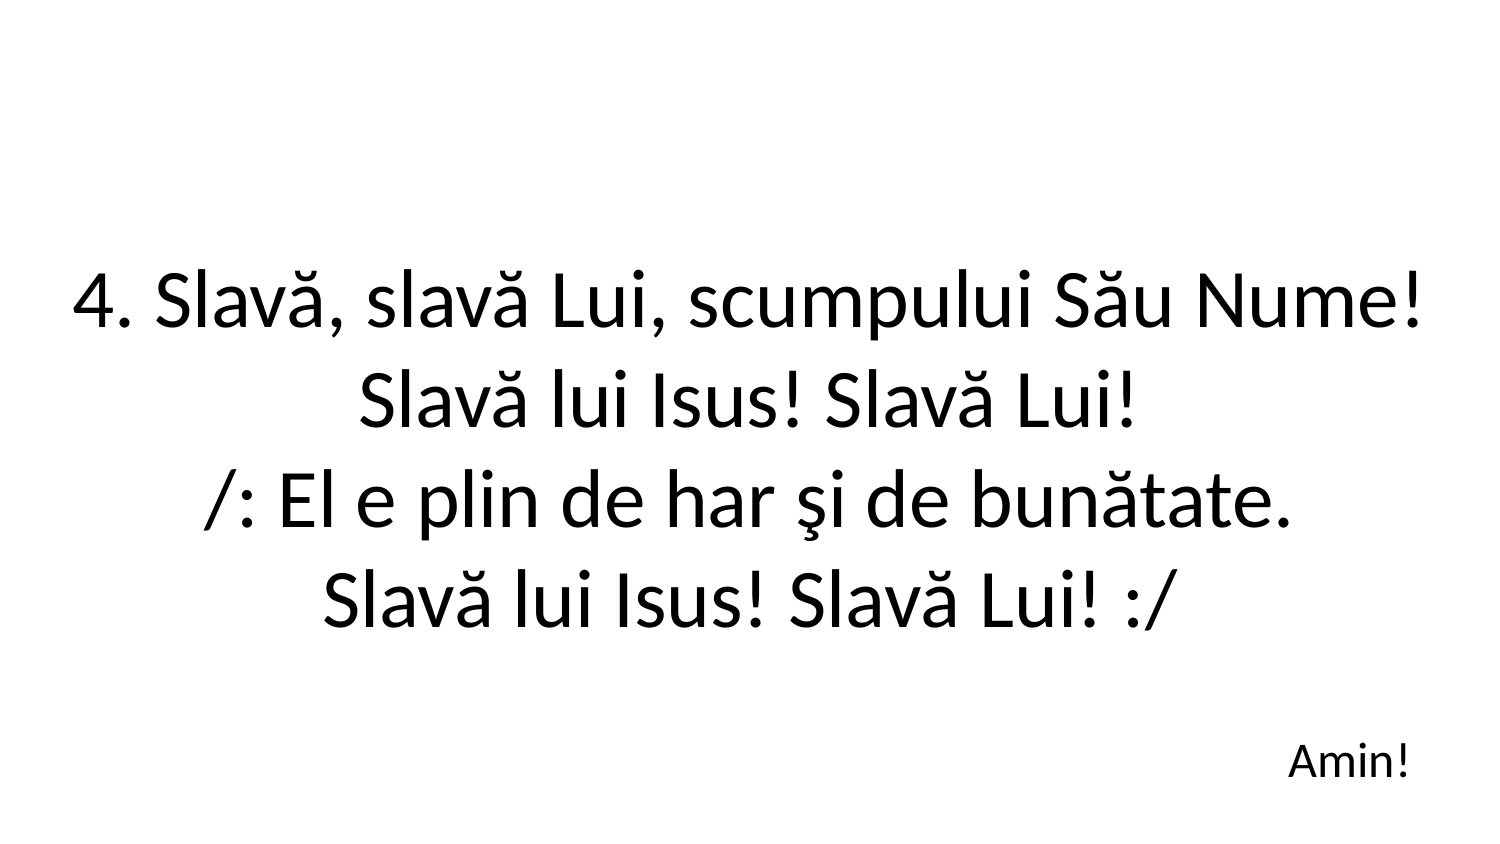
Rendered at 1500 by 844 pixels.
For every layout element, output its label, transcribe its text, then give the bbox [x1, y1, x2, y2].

text_box 4. Slavă, slavă Lui, scumpului Său Nume! Slavă lui Isus! Slavă Lui! /: El e plin de har şi de bunătate. Slavă lui Isus! Slavă Lui! :/ [57, 192, 1443, 652]
text_box Amin! [1273, 674, 1427, 795]
